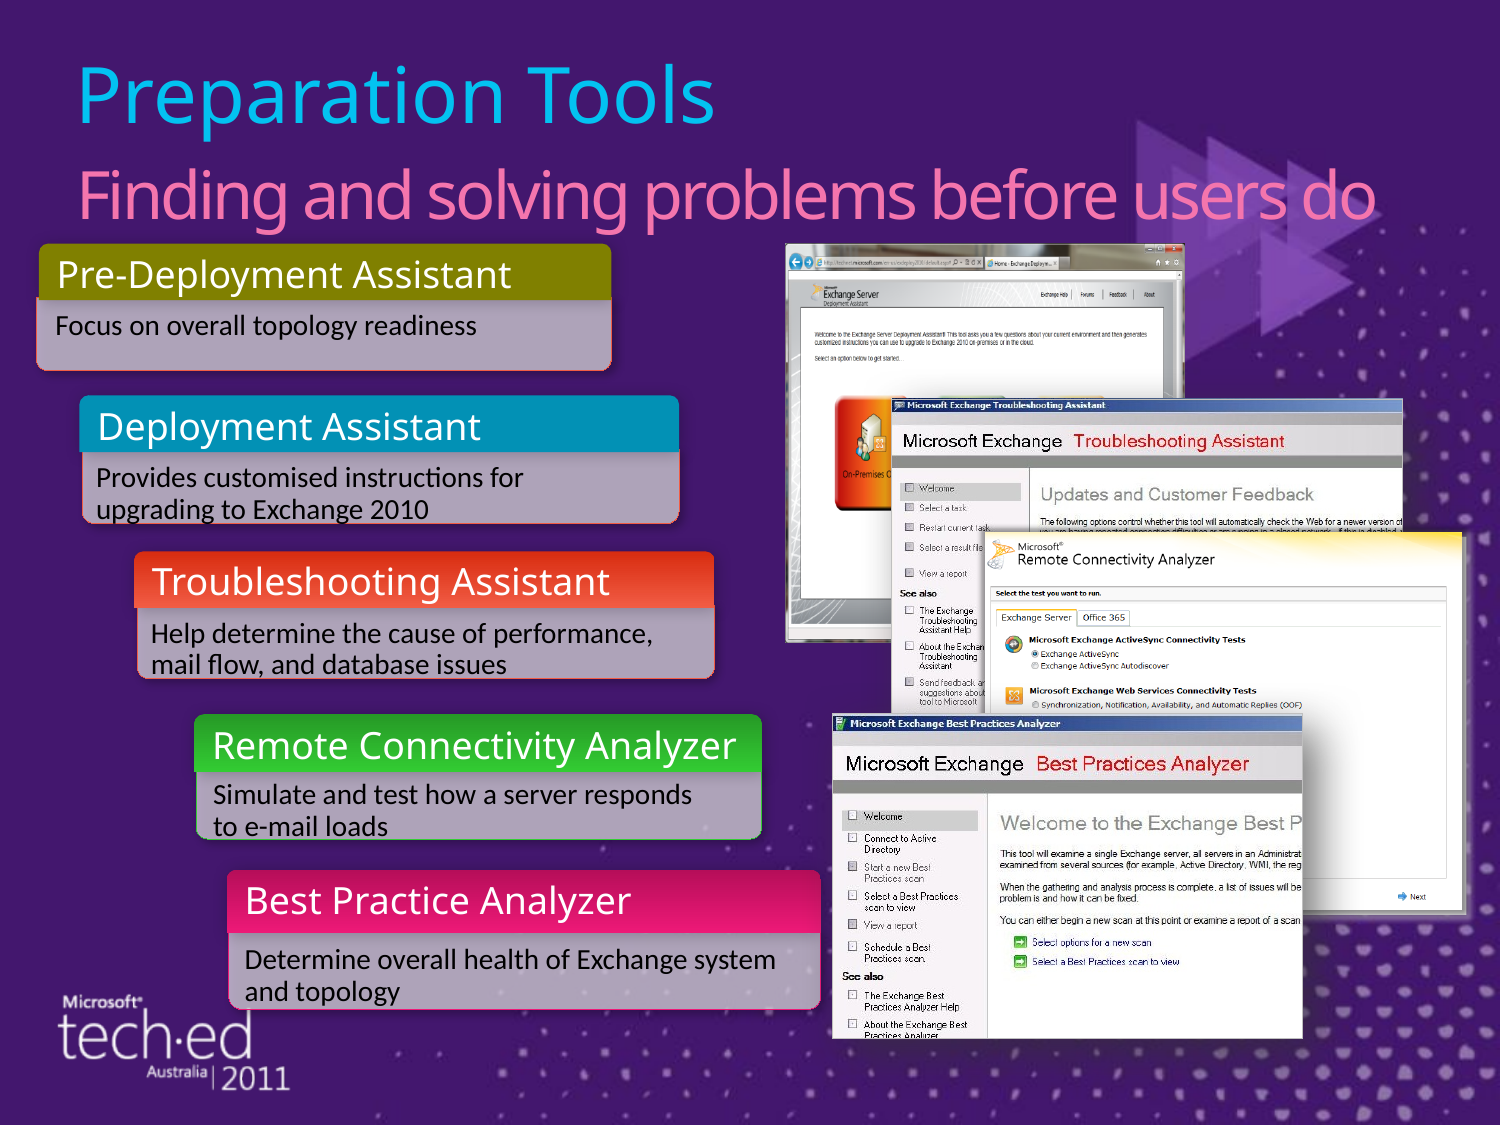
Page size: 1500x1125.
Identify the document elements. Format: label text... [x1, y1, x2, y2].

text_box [36, 243, 612, 372]
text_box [79, 394, 680, 524]
title Preparation Tools [60, 37, 1436, 147]
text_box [193, 713, 762, 852]
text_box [226, 869, 822, 1010]
picture [0, 0, 1500, 1125]
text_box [133, 550, 715, 679]
text_box Finding and solving problems before users do [61, 146, 1421, 241]
